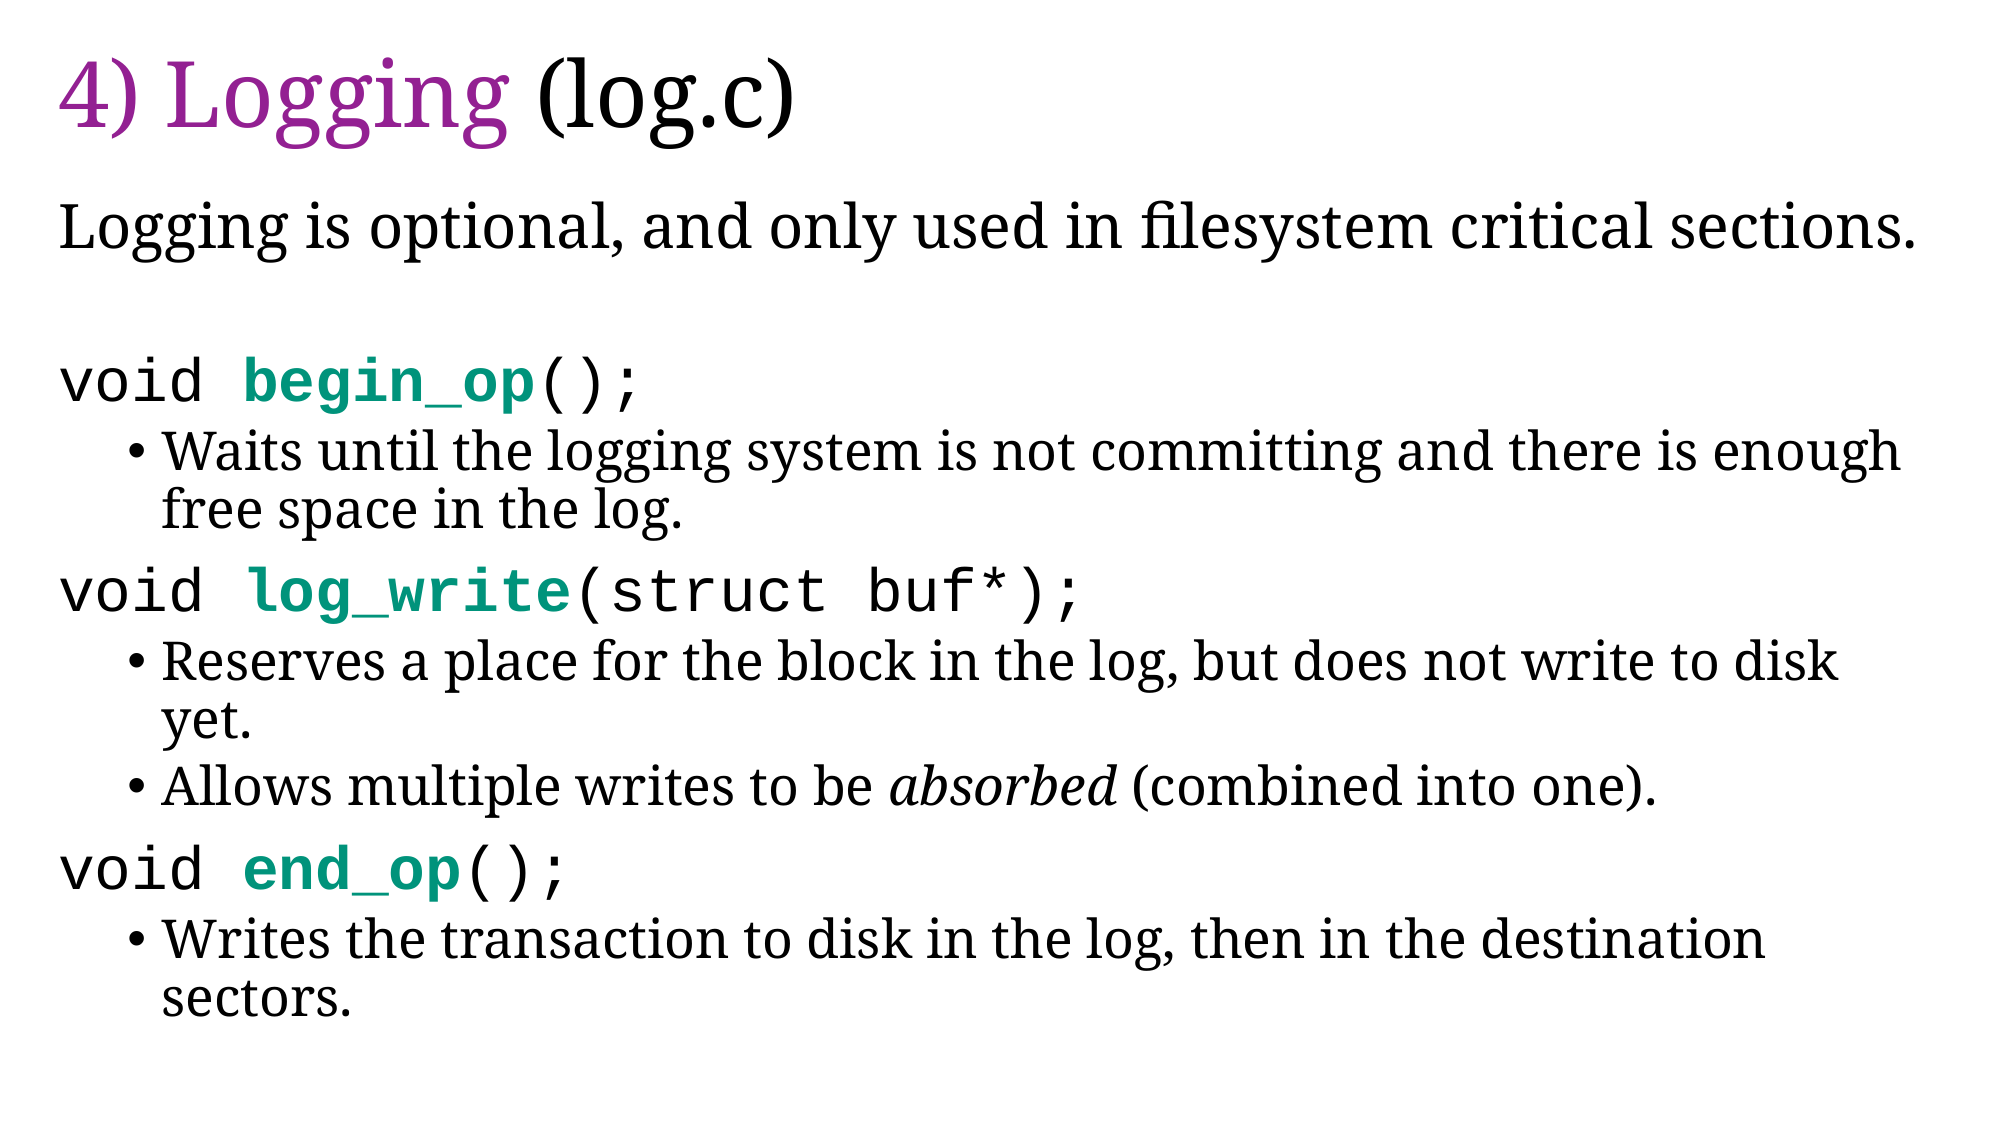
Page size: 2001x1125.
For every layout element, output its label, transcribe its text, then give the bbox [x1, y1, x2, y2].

title 4) Logging (log.c) [43, 25, 1953, 171]
list Logging is optional, and only used in filesystem critical sections. void begin_op(); Waits until the logging system is not committing and there is enough free space in the log. void log_write(struct buf*); Reserves a place for the block in the log, but does not write to disk yet. Allows multiple writes to be absorbed (combined into one). void end_op(); Writes the transaction to disk in the log, then in the destination sectors. [43, 188, 1953, 1106]
